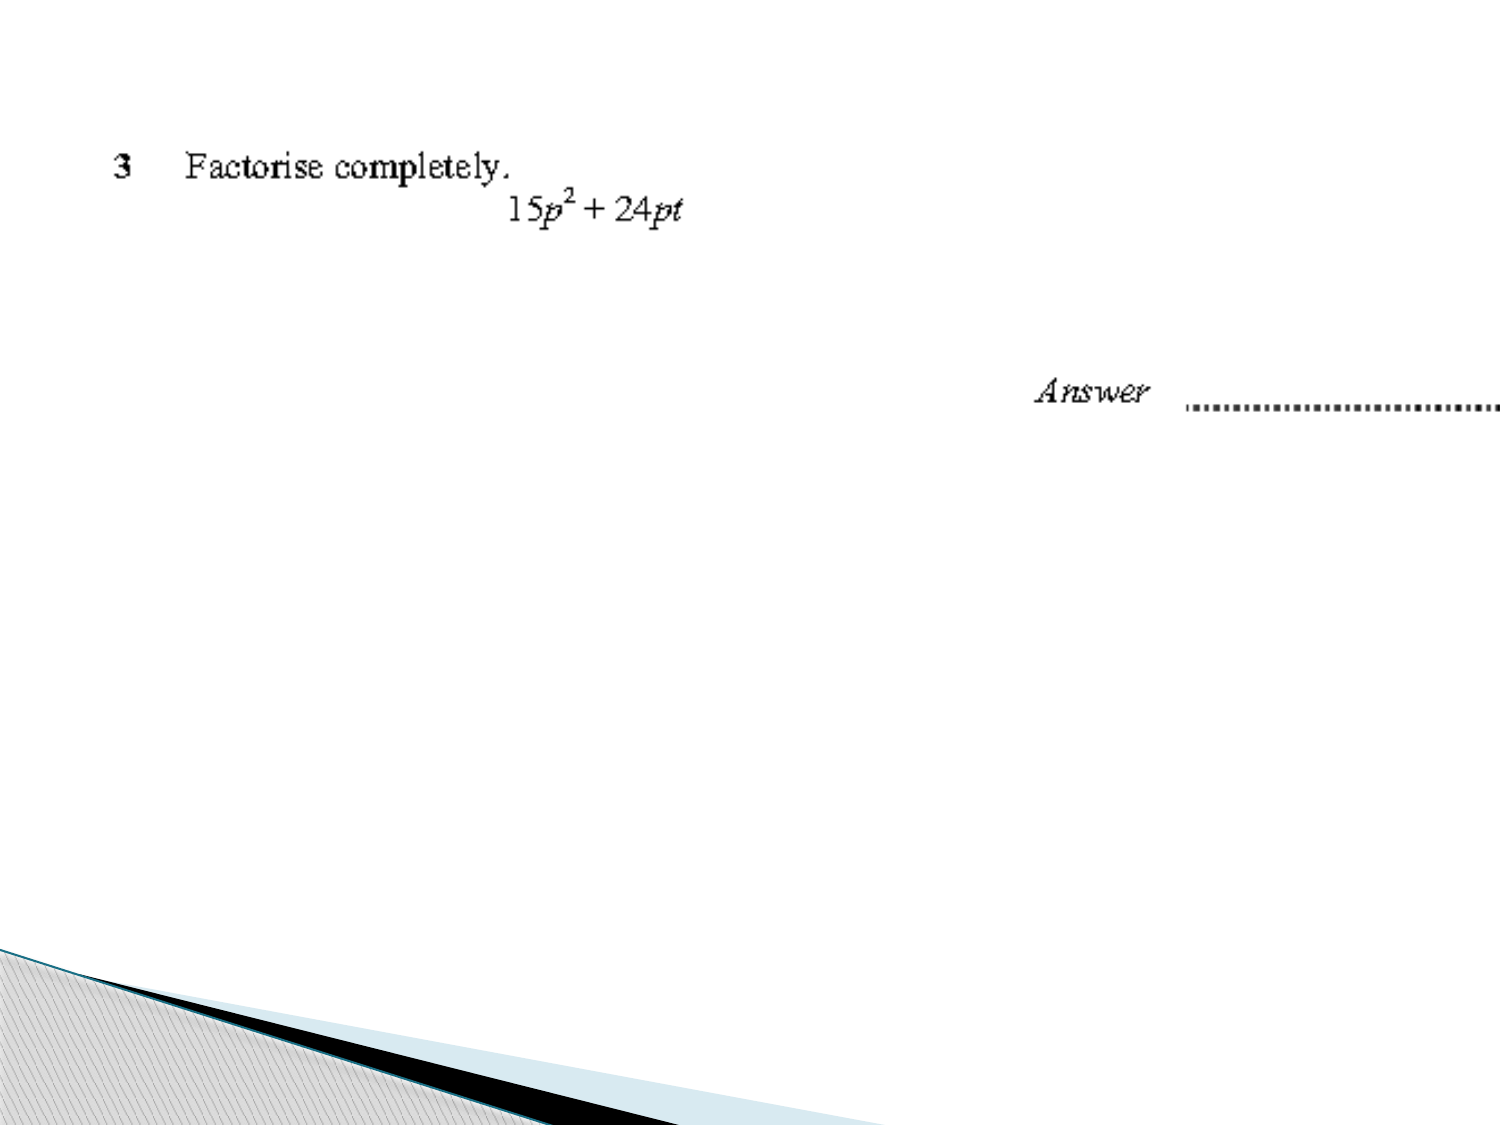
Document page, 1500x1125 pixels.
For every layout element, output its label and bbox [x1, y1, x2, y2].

picture [49, 87, 1500, 451]
